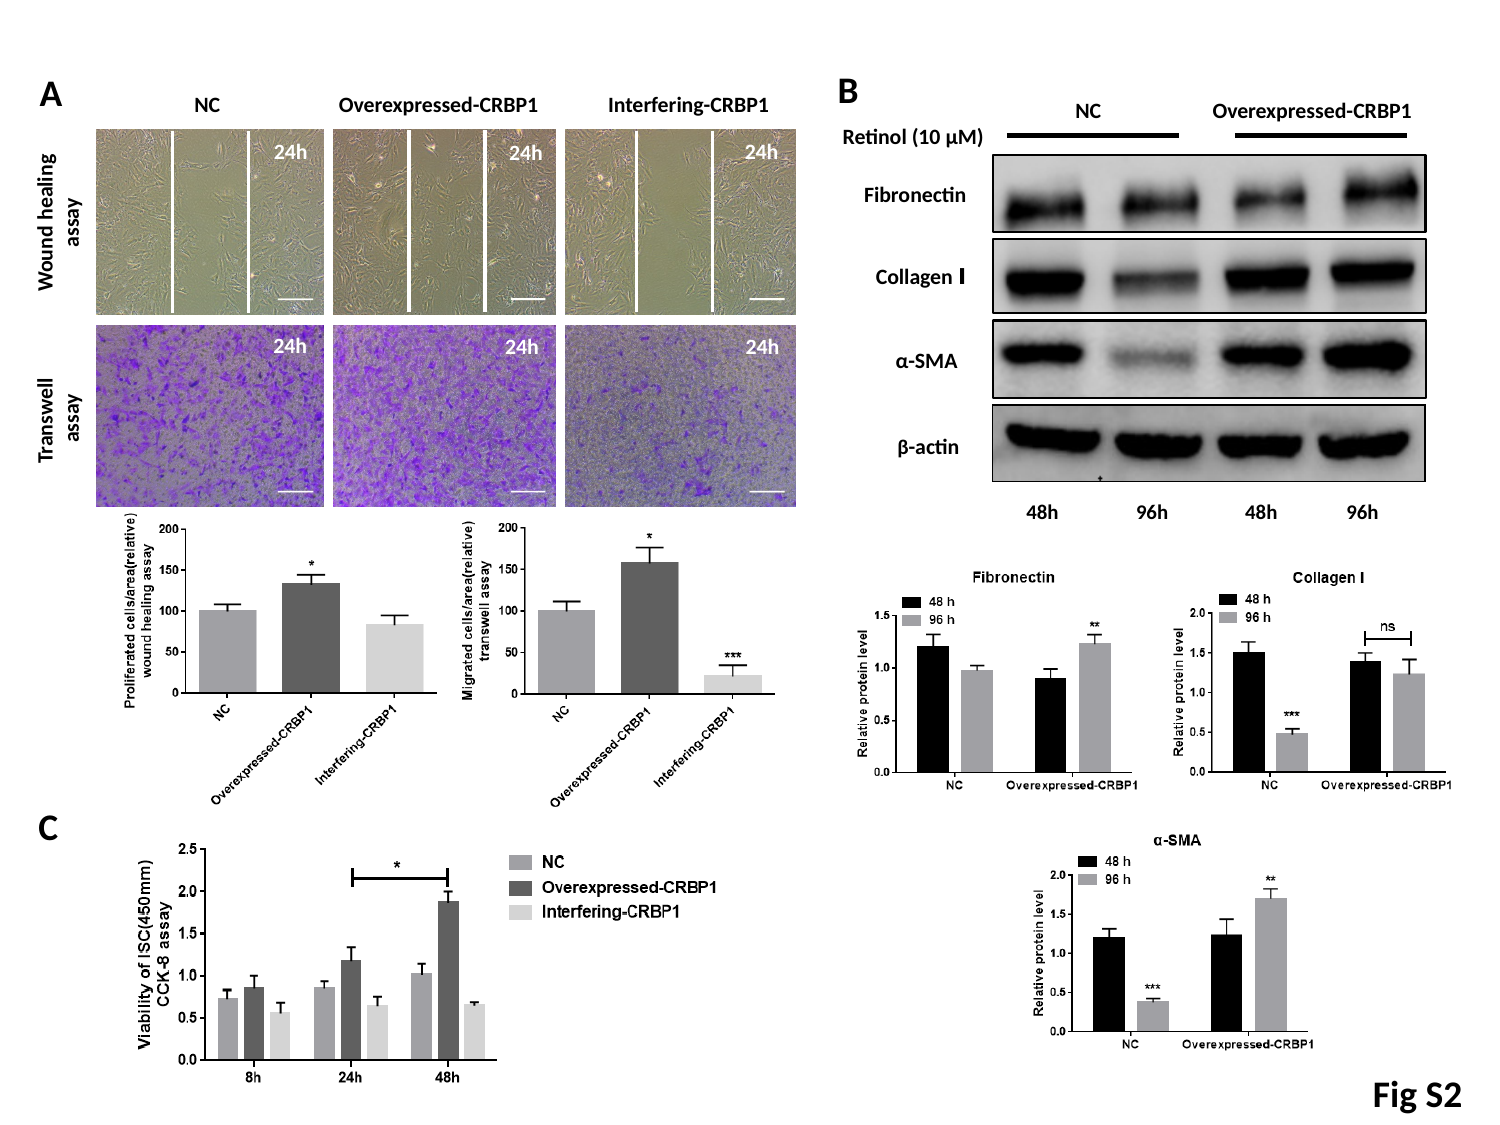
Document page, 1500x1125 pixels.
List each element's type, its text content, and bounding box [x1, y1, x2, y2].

text_box Fig S2 [1358, 1062, 1500, 1122]
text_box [23, 58, 1481, 1105]
